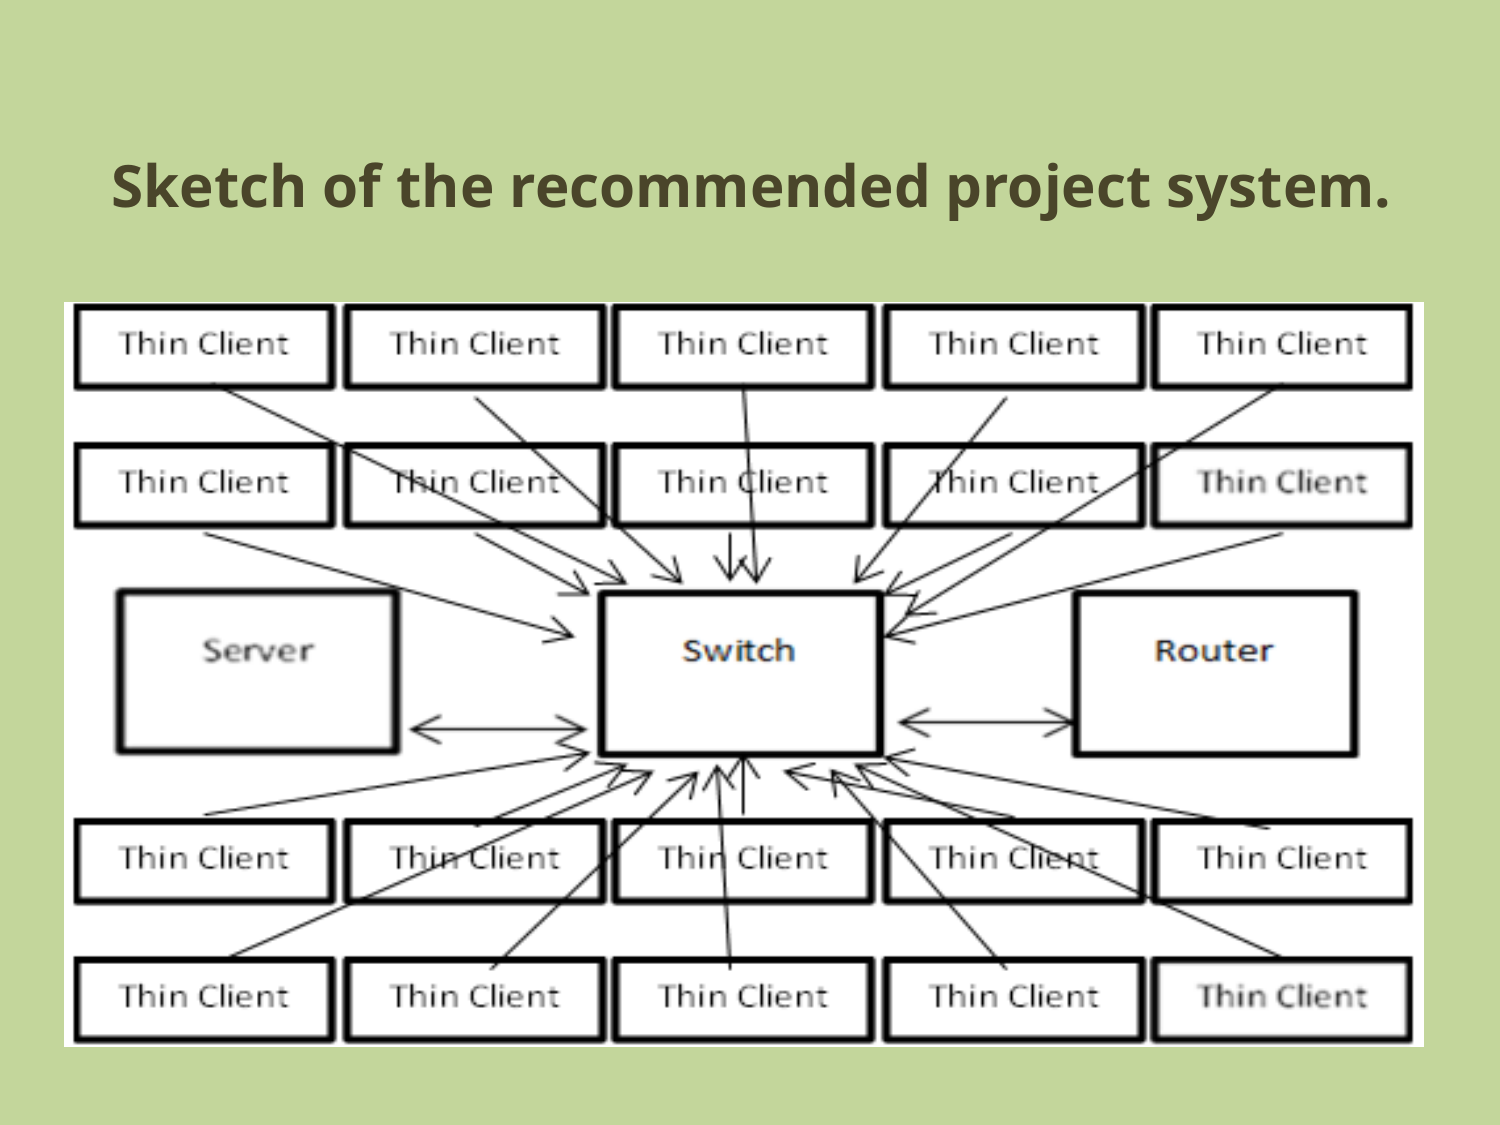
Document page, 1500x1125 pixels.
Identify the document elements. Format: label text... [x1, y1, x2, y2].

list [64, 302, 1424, 1048]
title Sketch of the recommended project system. [76, 90, 1427, 278]
